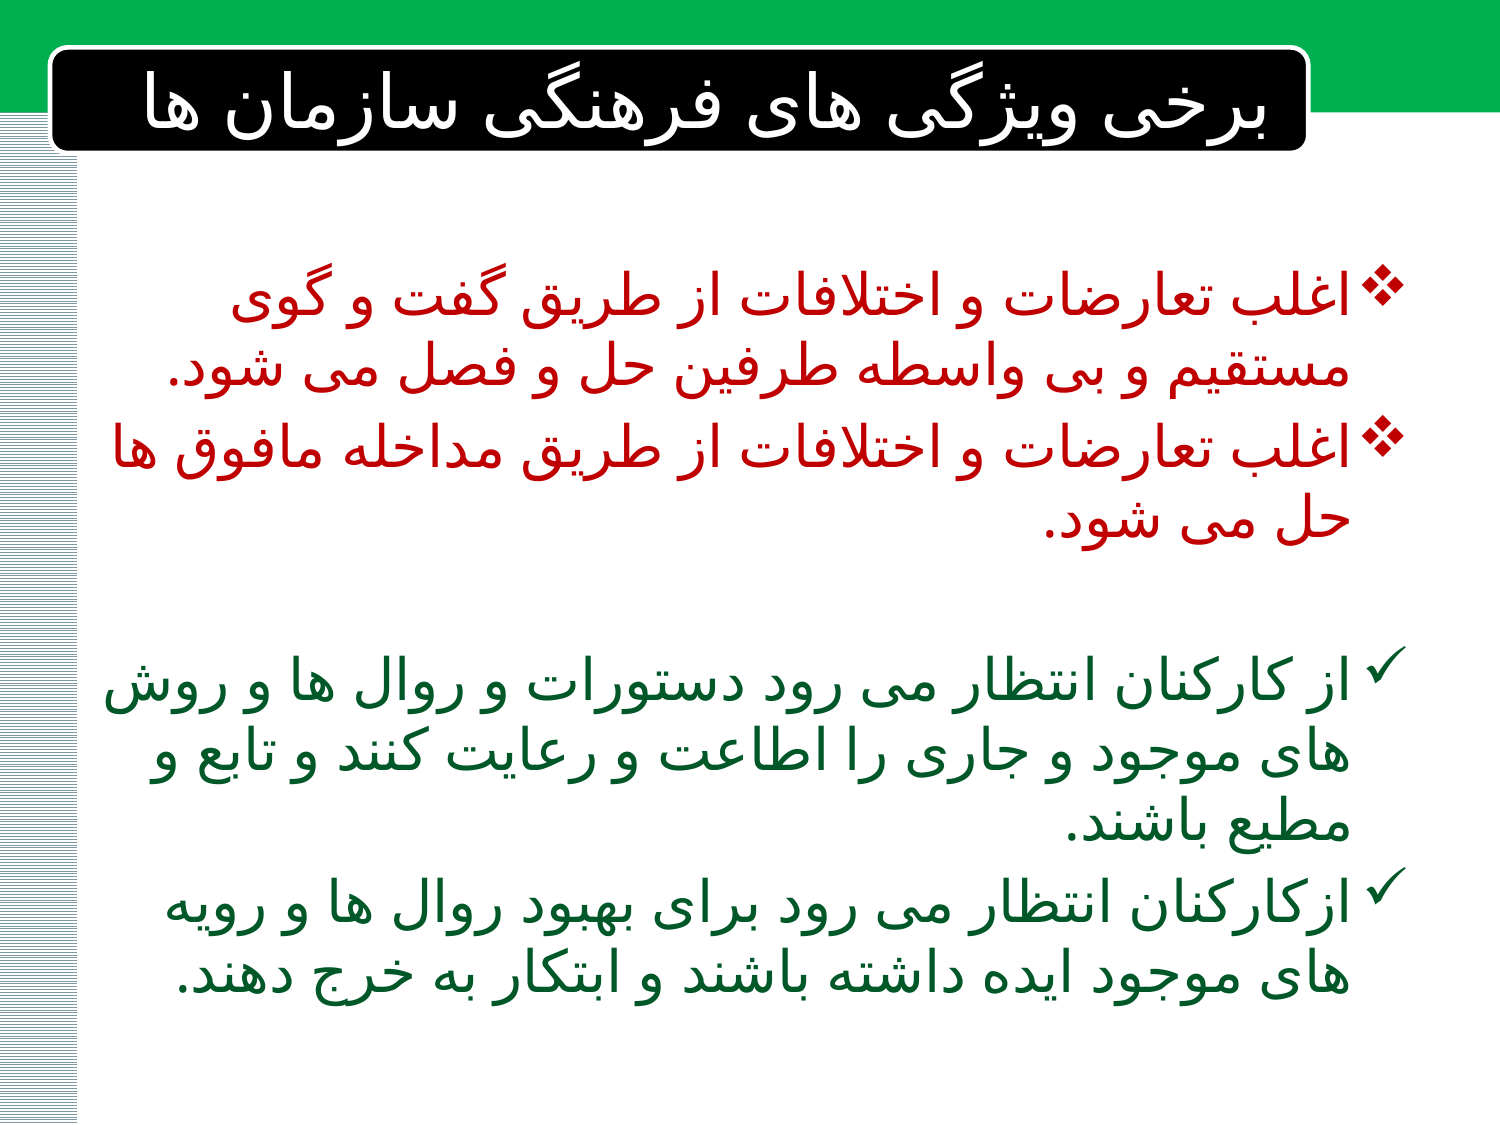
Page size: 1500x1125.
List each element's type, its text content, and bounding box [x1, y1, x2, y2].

list اغلب تعارضات و اختلافات از طریق گفت و گوی مستقیم و بی واسطه طرفین حل و فصل می شود. اغلب تعارضات و اختلافات از طریق مداخله مافوق ها حل می شود. از کارکنان انتظار می رود دستورات و روال ها و روش های موجود و جاری را اطاعت و رعایت کنند و تابع و مطیع باشند. ازکارکنان انتظار می رود برای بهبود روال ها و رویه های موجود ایده داشته باشند و ابتکار به خرج دهند. [75, 249, 1425, 1049]
title برخی ویژگی های فرهنگی سازمان ها [75, 52, 1288, 145]
